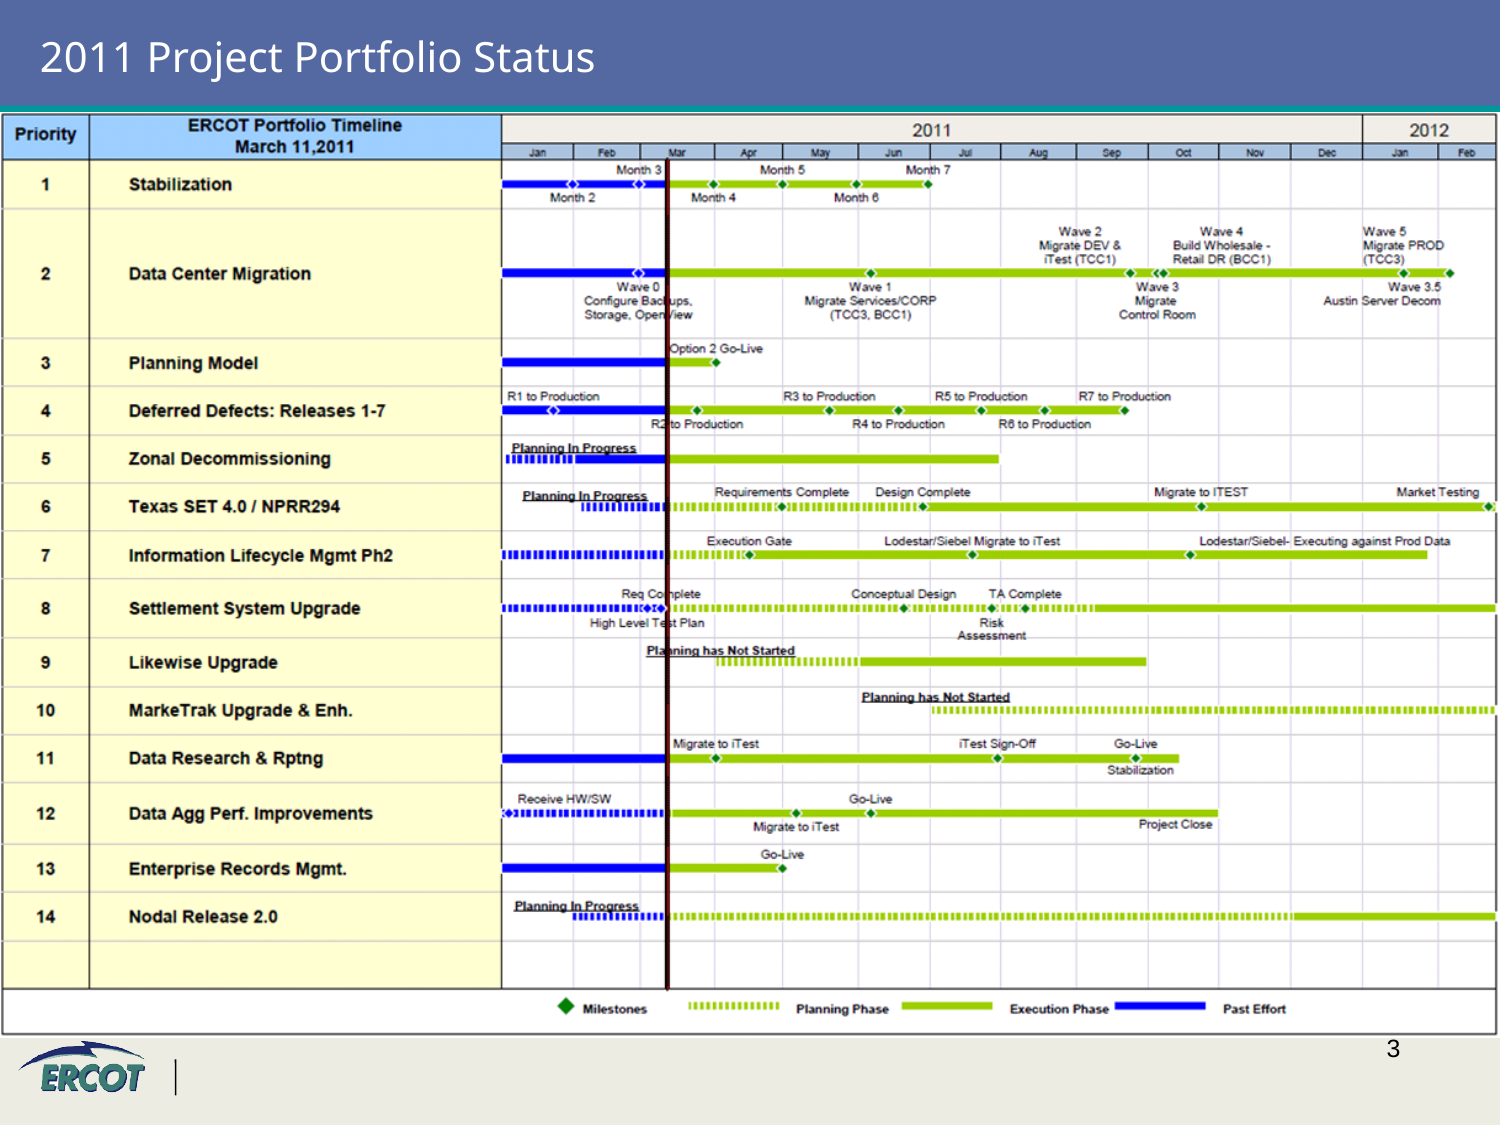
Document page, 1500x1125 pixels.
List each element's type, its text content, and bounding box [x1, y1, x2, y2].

picture [0, 112, 1500, 1111]
title 2011 Project Portfolio Status [24, 0, 1163, 110]
